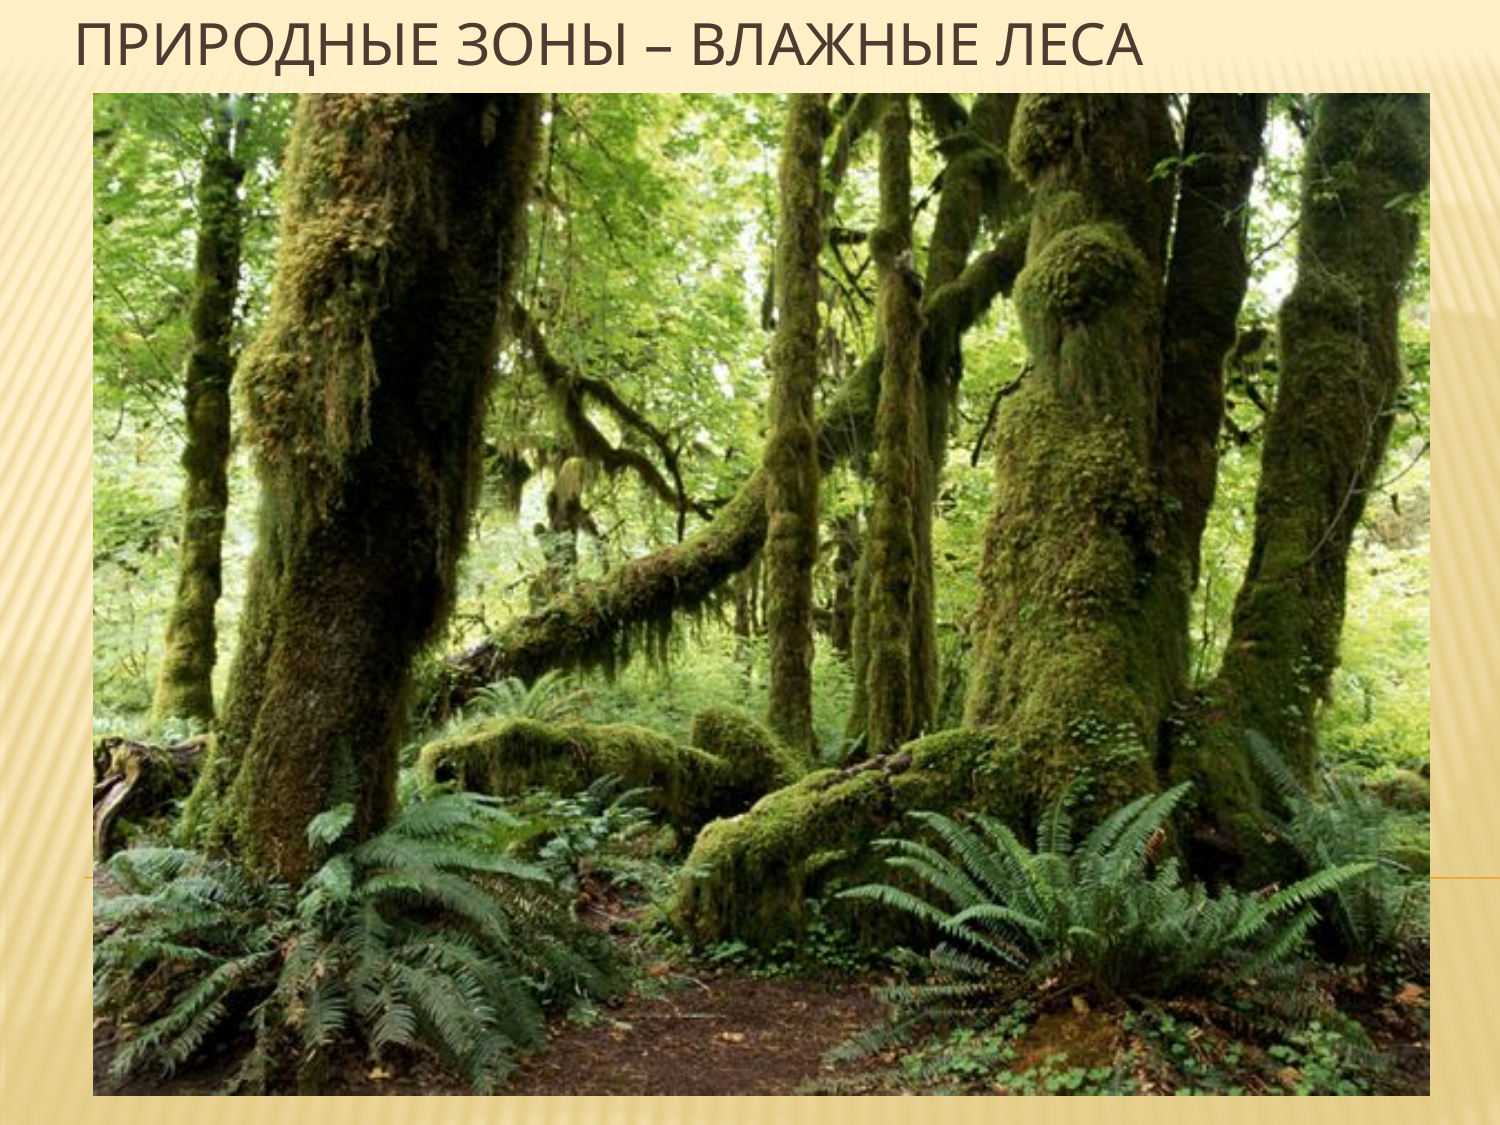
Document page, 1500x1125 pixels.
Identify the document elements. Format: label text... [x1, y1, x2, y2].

title Природные зоны – Влажные леса [58, 0, 1447, 94]
picture [93, 93, 1430, 1096]
